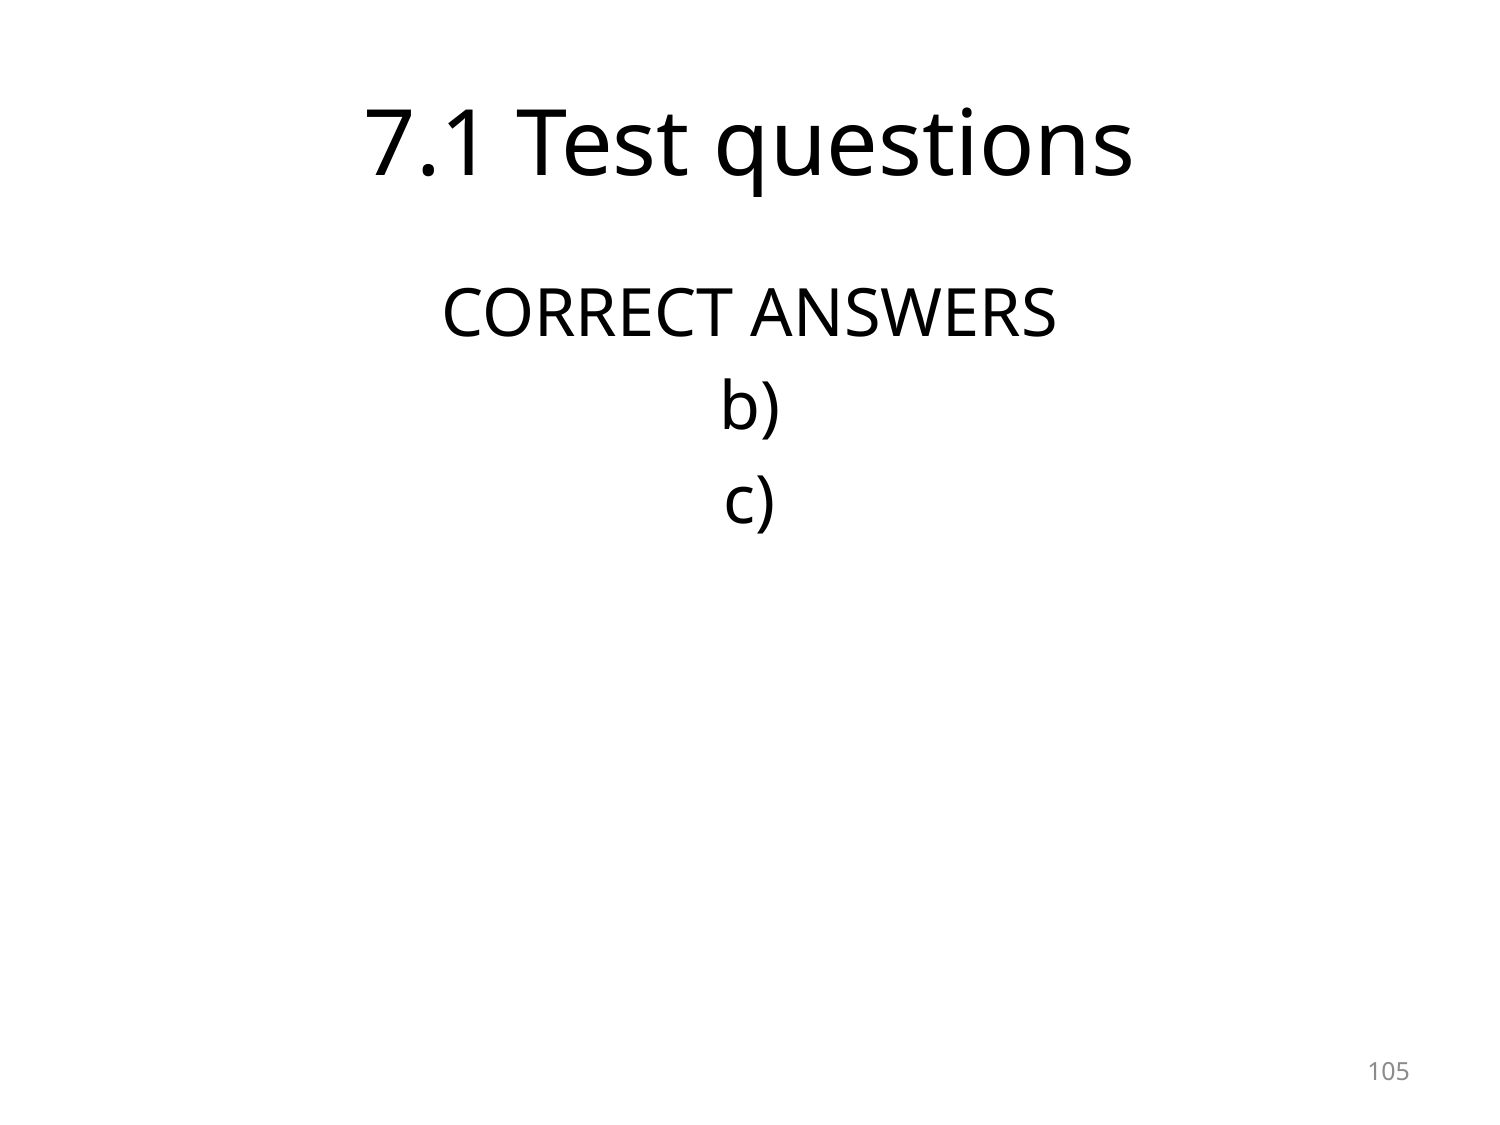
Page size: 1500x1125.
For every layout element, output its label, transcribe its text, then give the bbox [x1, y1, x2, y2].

title 7.1 Test questions [75, 45, 1425, 233]
slide_number 105 [1074, 1042, 1425, 1103]
list CORRECT ANSWERS b) c) [75, 262, 1425, 1005]
